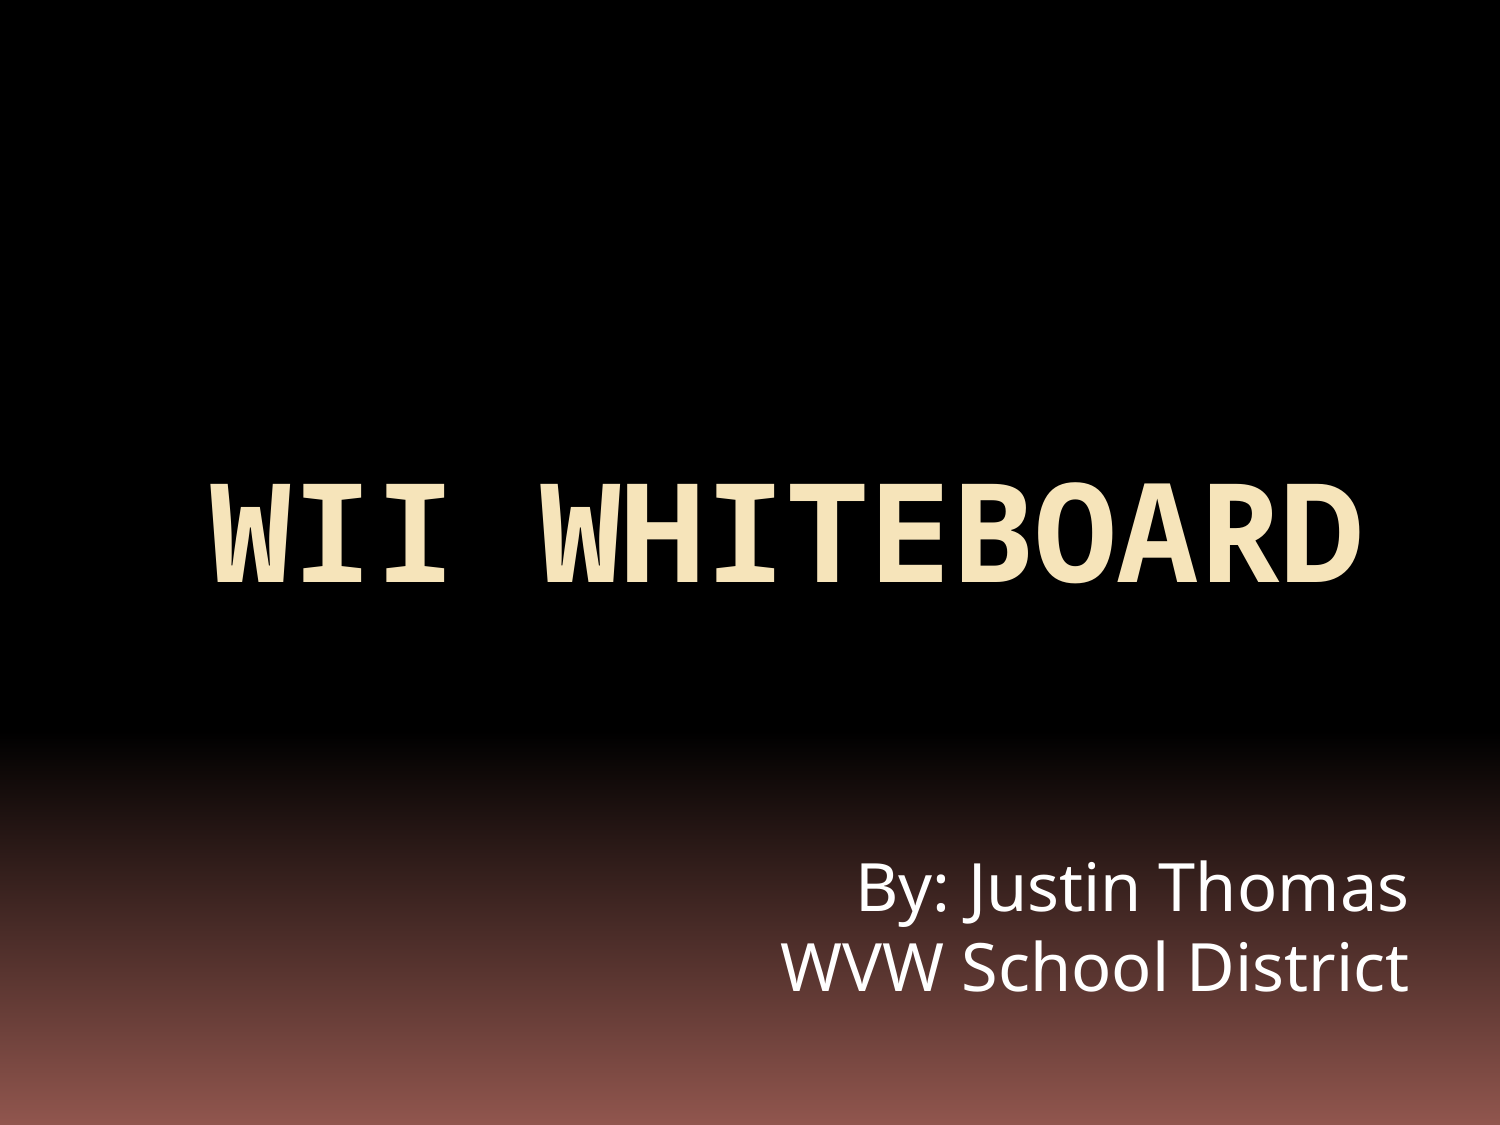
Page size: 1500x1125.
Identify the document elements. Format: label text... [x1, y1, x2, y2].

subtitle By: Justin Thomas WVW School District [150, 765, 1425, 1013]
title Wii Whiteboard [150, 437, 1425, 762]
